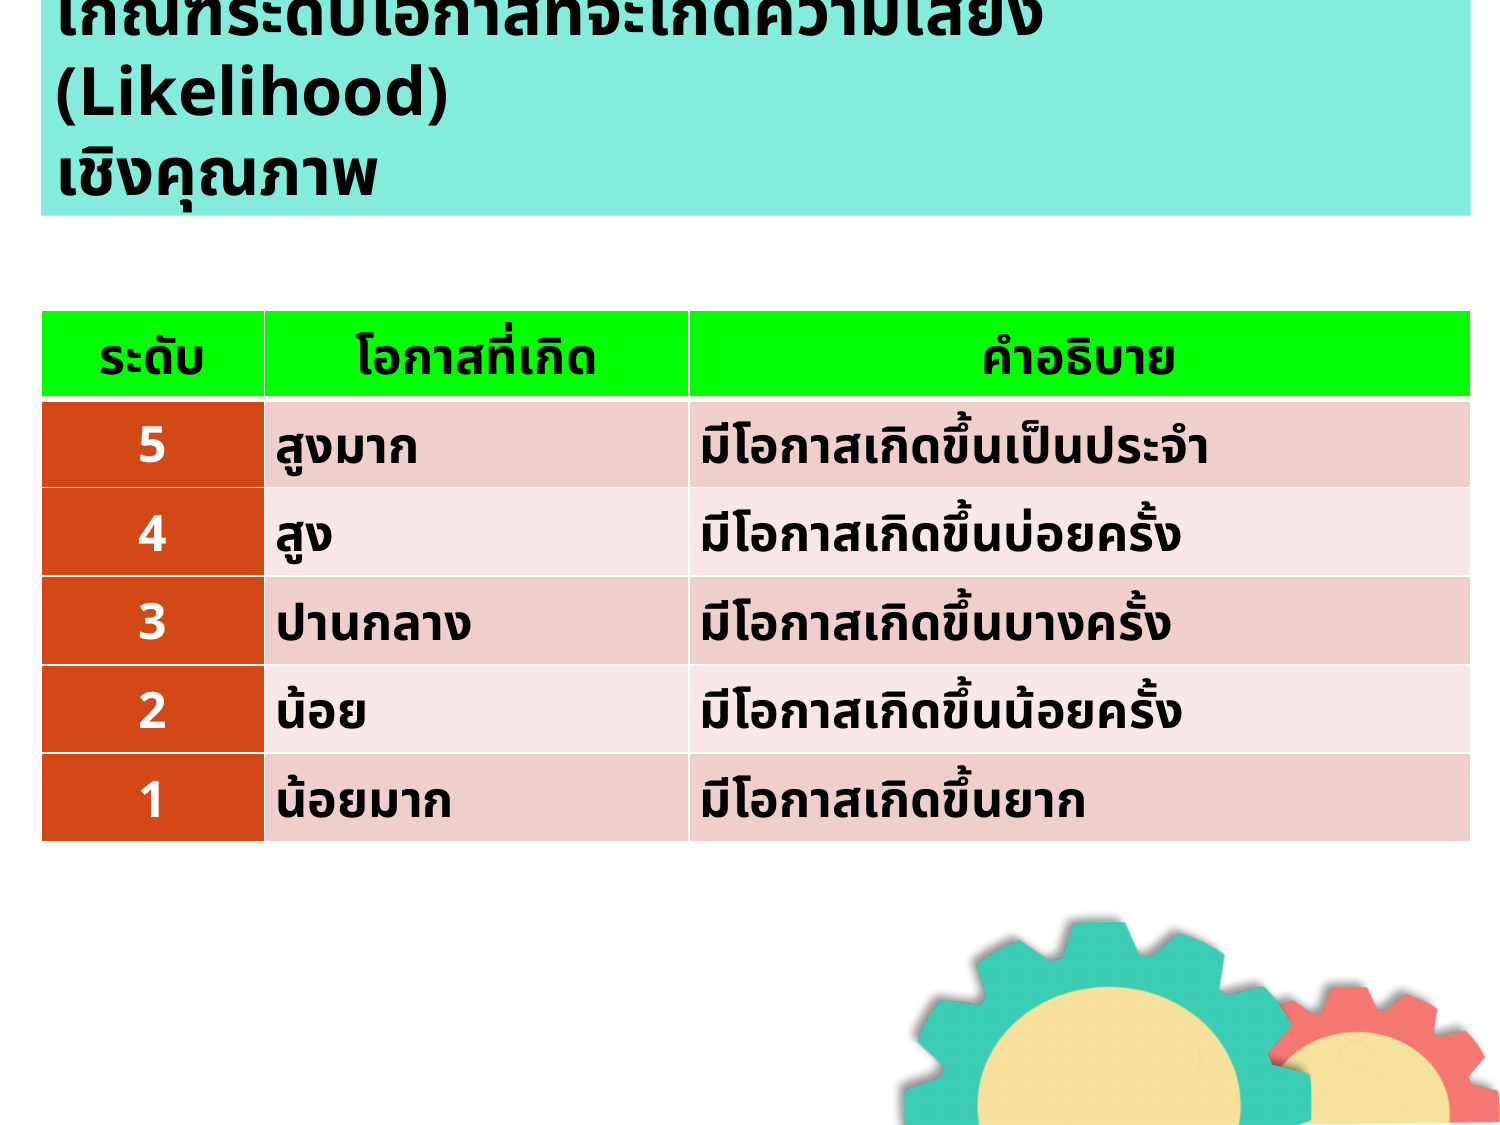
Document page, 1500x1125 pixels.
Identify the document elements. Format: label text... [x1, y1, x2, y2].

table_cell น้อยมาก [265, 754, 688, 841]
table_cell 4 [42, 488, 264, 575]
table_header ระดับ [42, 311, 264, 396]
table_cell มีโอกาสเกิดขึ้นน้อยครั้ง [690, 666, 1470, 752]
table_cell 2 [42, 666, 264, 752]
table_cell สูง [265, 488, 688, 575]
table_cell 5 [42, 402, 264, 487]
table_header คำอธิบาย [690, 311, 1470, 396]
table_cell มีโอกาสเกิดขึ้นบ่อยครั้ง [690, 488, 1470, 575]
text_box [902, 921, 1500, 1125]
text_box เกณฑ์ระดับโอกาสที่จะเกิดความเสี่ยง (Likelihood) เชิงคุณภาพ [41, 0, 1471, 216]
table_cell 3 [42, 577, 264, 664]
table_cell มีโอกาสเกิดขึ้นยาก [690, 754, 1470, 841]
table_cell สูงมาก [265, 402, 688, 487]
table_cell มีโอกาสเกิดขึ้นเป็นประจำ [690, 402, 1470, 487]
table_cell มีโอกาสเกิดขึ้นบางครั้ง [690, 577, 1470, 664]
table_header โอกาสที่เกิด [265, 311, 688, 396]
table_cell ปานกลาง [265, 577, 688, 664]
table_cell 1 [42, 754, 264, 841]
table_cell น้อย [265, 666, 688, 752]
